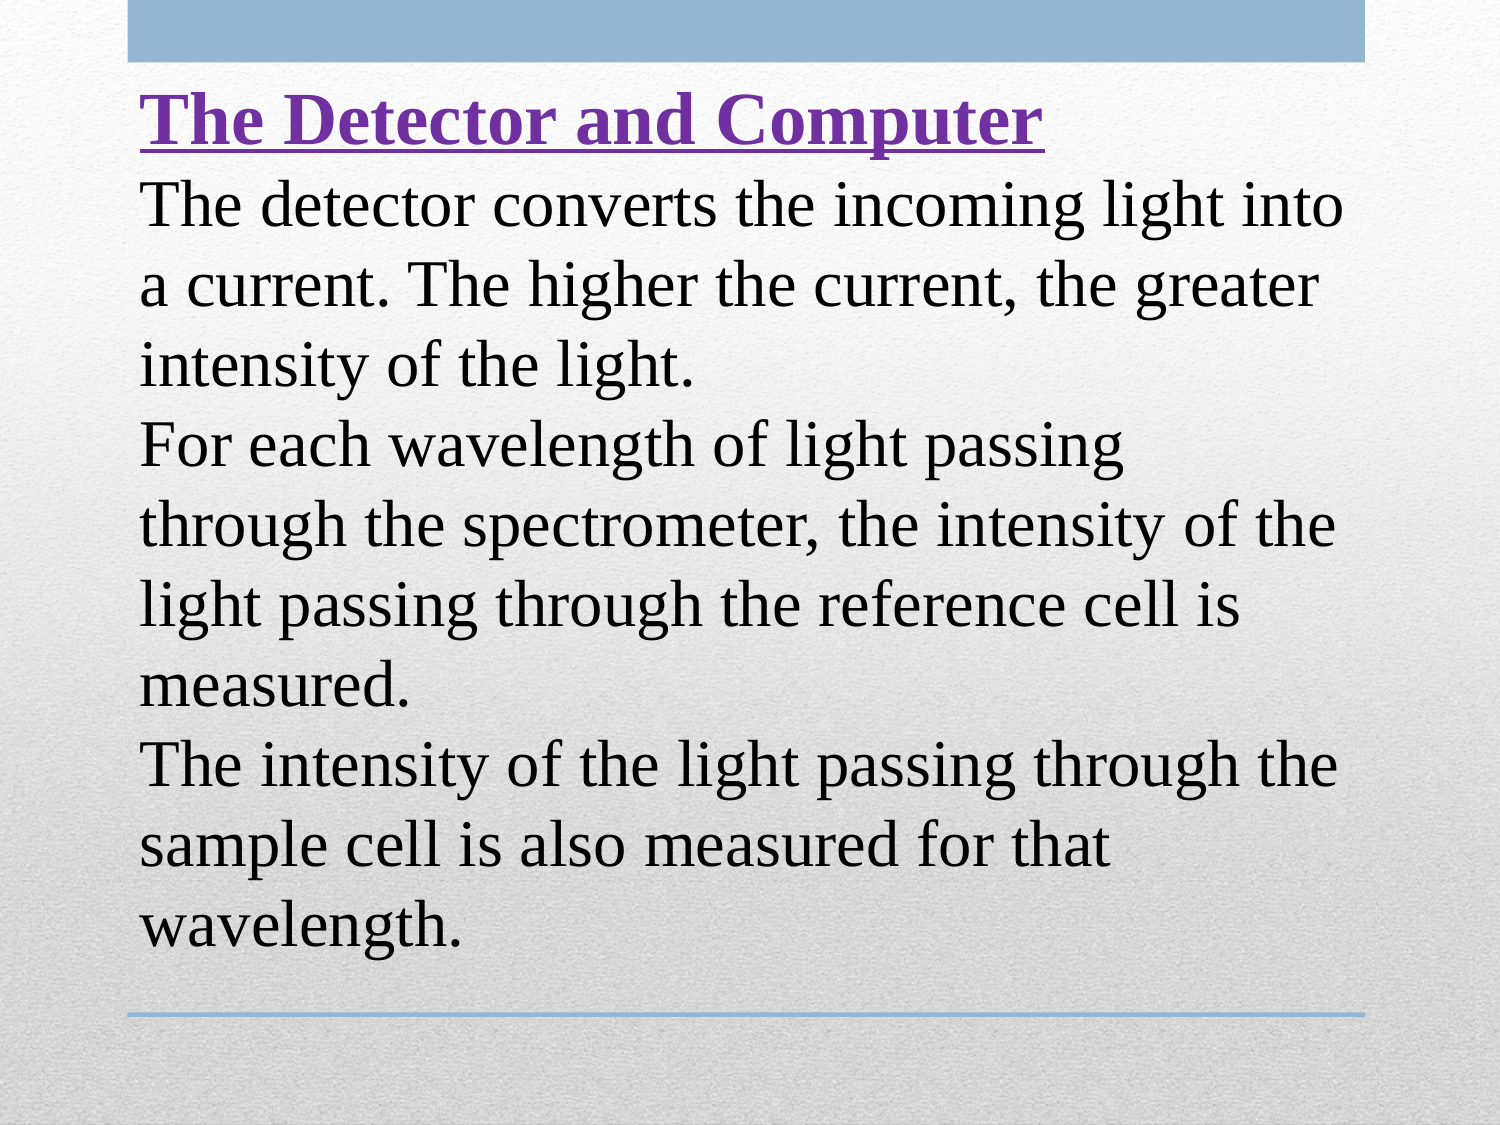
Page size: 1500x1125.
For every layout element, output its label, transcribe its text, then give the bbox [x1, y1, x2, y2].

text_box The Detector and Computer The detector converts the incoming light into a current. The higher the current, the greater intensity of the light. For each wavelength of light passing through the spectrometer, the intensity of the light passing through the reference cell is measured. The intensity of the light passing through the sample cell is also measured for that wavelength. [125, 62, 1363, 1125]
text_box [374, 373, 1125, 434]
